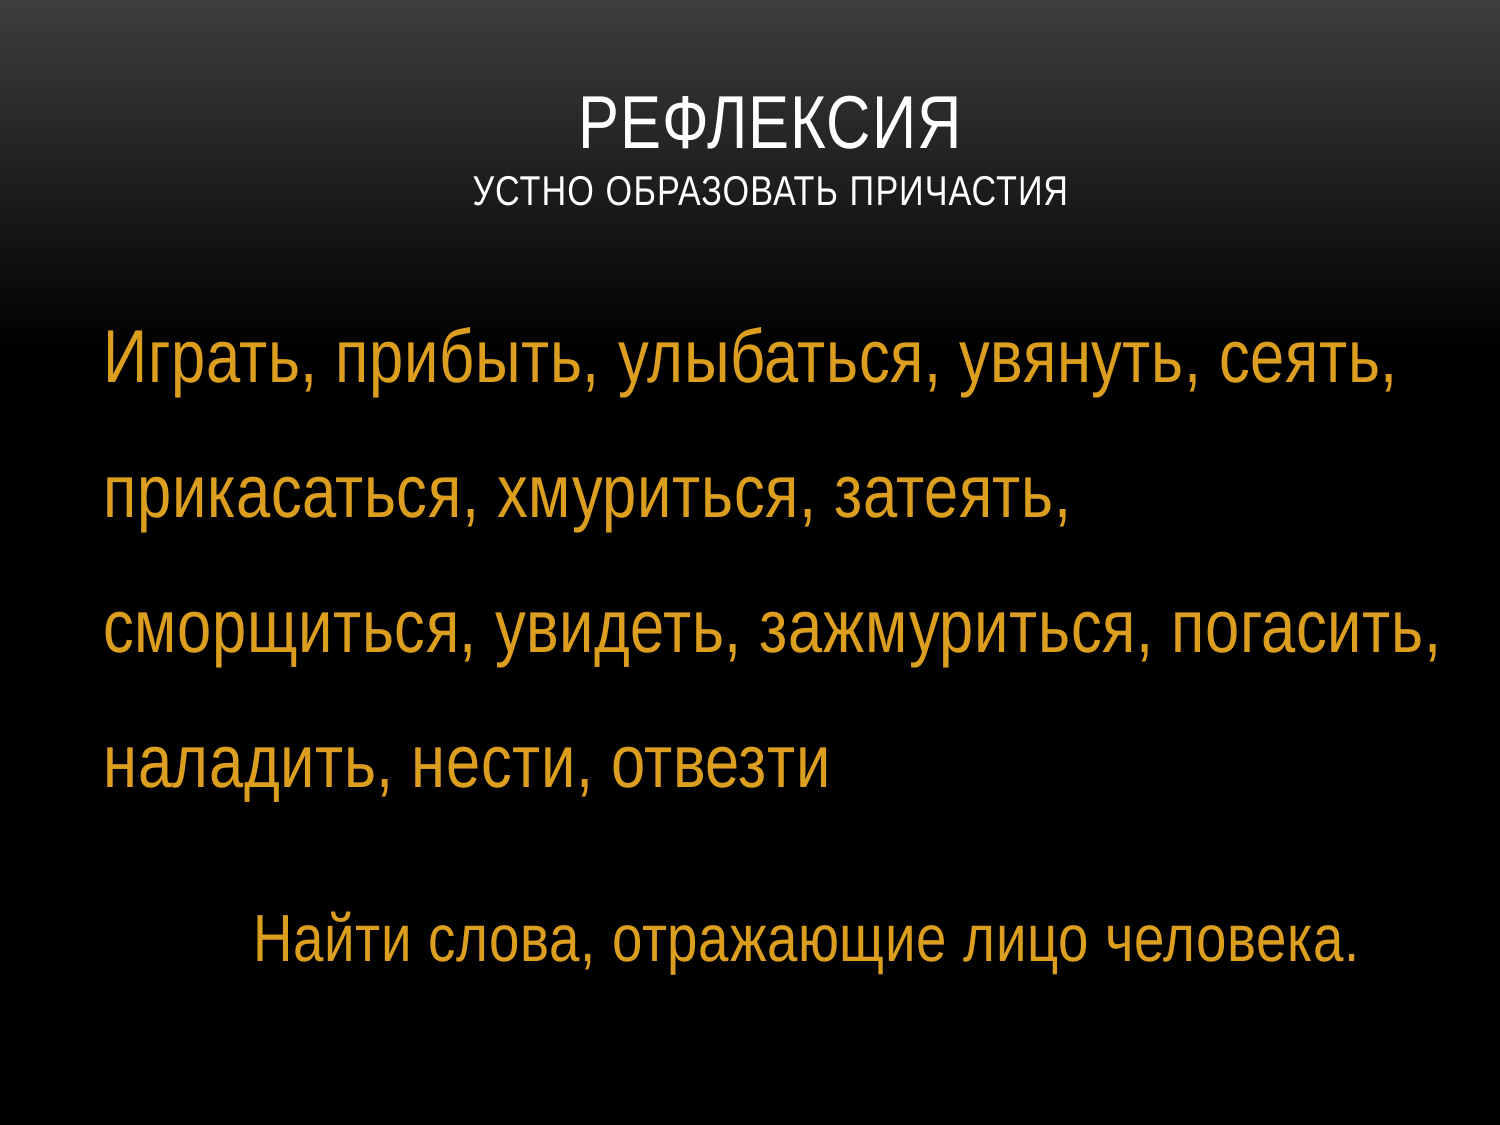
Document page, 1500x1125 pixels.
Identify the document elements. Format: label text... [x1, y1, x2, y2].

title Рефлексия Устно образовать причастия [123, 66, 1418, 209]
list Играть, прибыть, улыбаться, увянуть, сеять, прикасаться, хмуриться, затеять, сморщиться, увидеть, зажмуриться, погасить, наладить, нести, отвезти Найти слова, отражающие лицо человека. [88, 255, 1471, 988]
